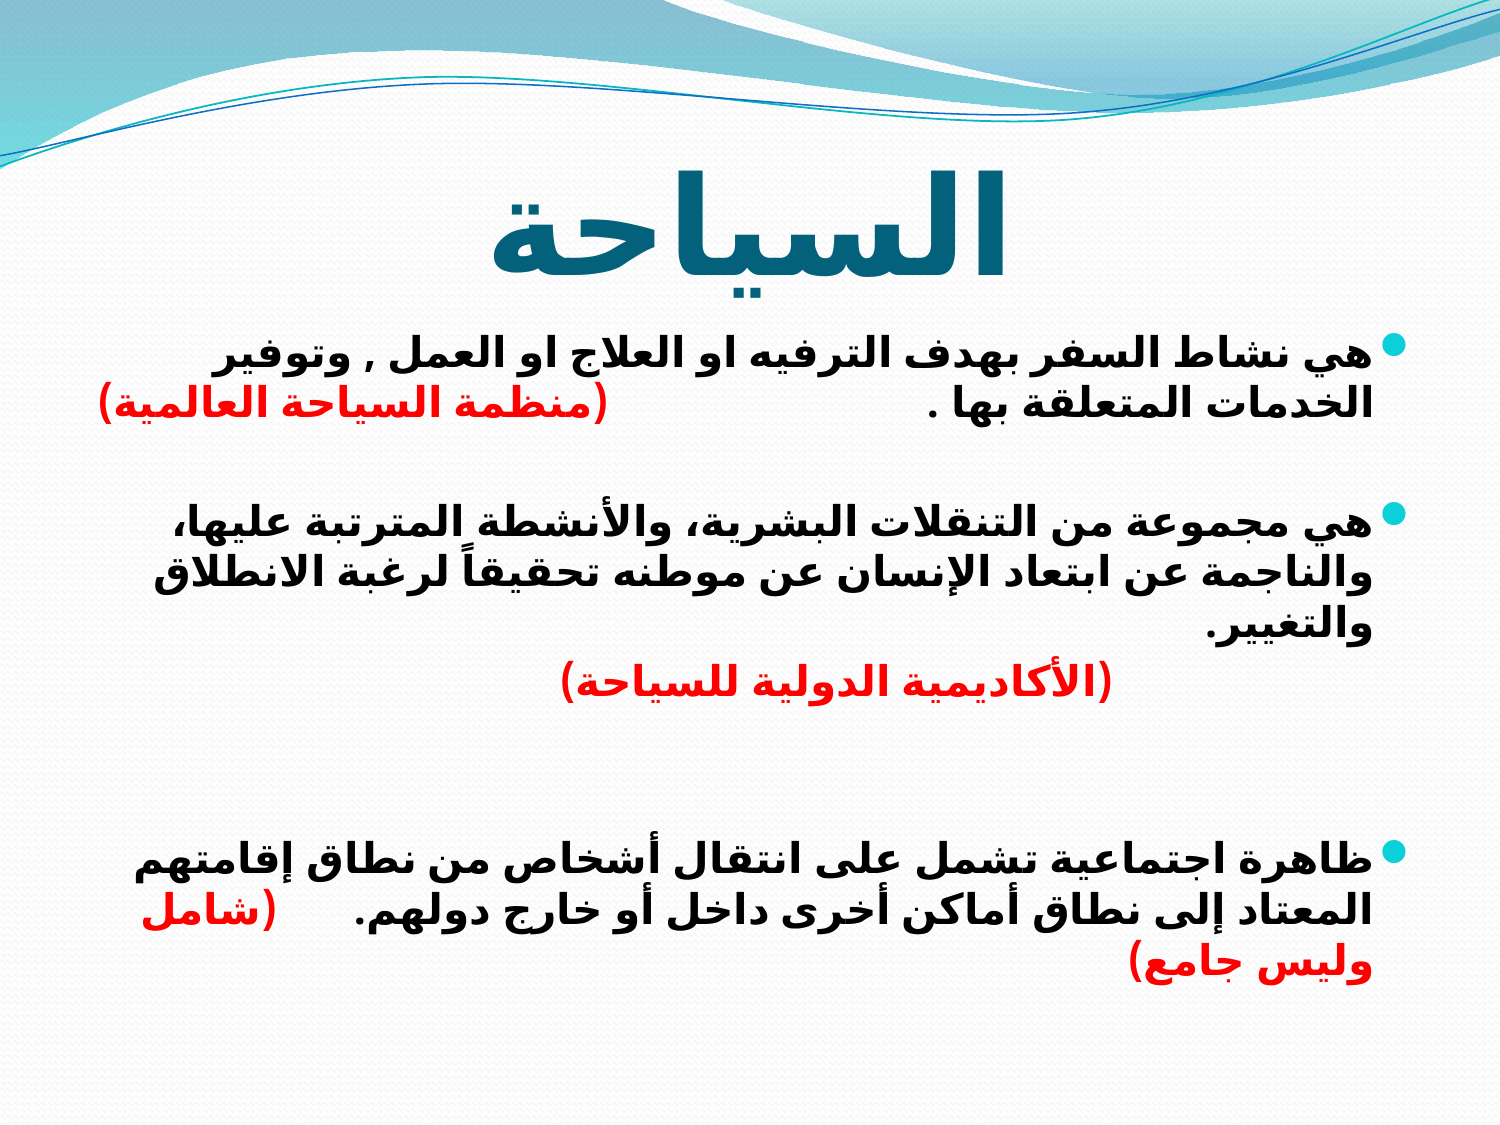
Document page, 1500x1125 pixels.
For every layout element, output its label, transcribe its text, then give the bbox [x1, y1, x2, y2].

title السياحة [75, 115, 1425, 303]
list هي نشاط السفر بهدف الترفيه او العلاج او العمل , وتوفير الخدمات المتعلقة بها . (منظمة السياحة العالمية) هي مجموعة من التنقلات البشرية، والأنشطة المترتبة عليها، والناجمة عن ابتعاد الإنسان عن موطنه تحقيقاً لرغبة الانطلاق والتغيير. (الأكاديمية الدولية للسياحة) ظاهرة اجتماعية تشمل على انتقال أشخاص من نطاق إقامتهم المعتاد إلى نطاق أماكن أخرى داخل أو خارج دولهم. (شامل وليس جامع) [75, 317, 1425, 1038]
